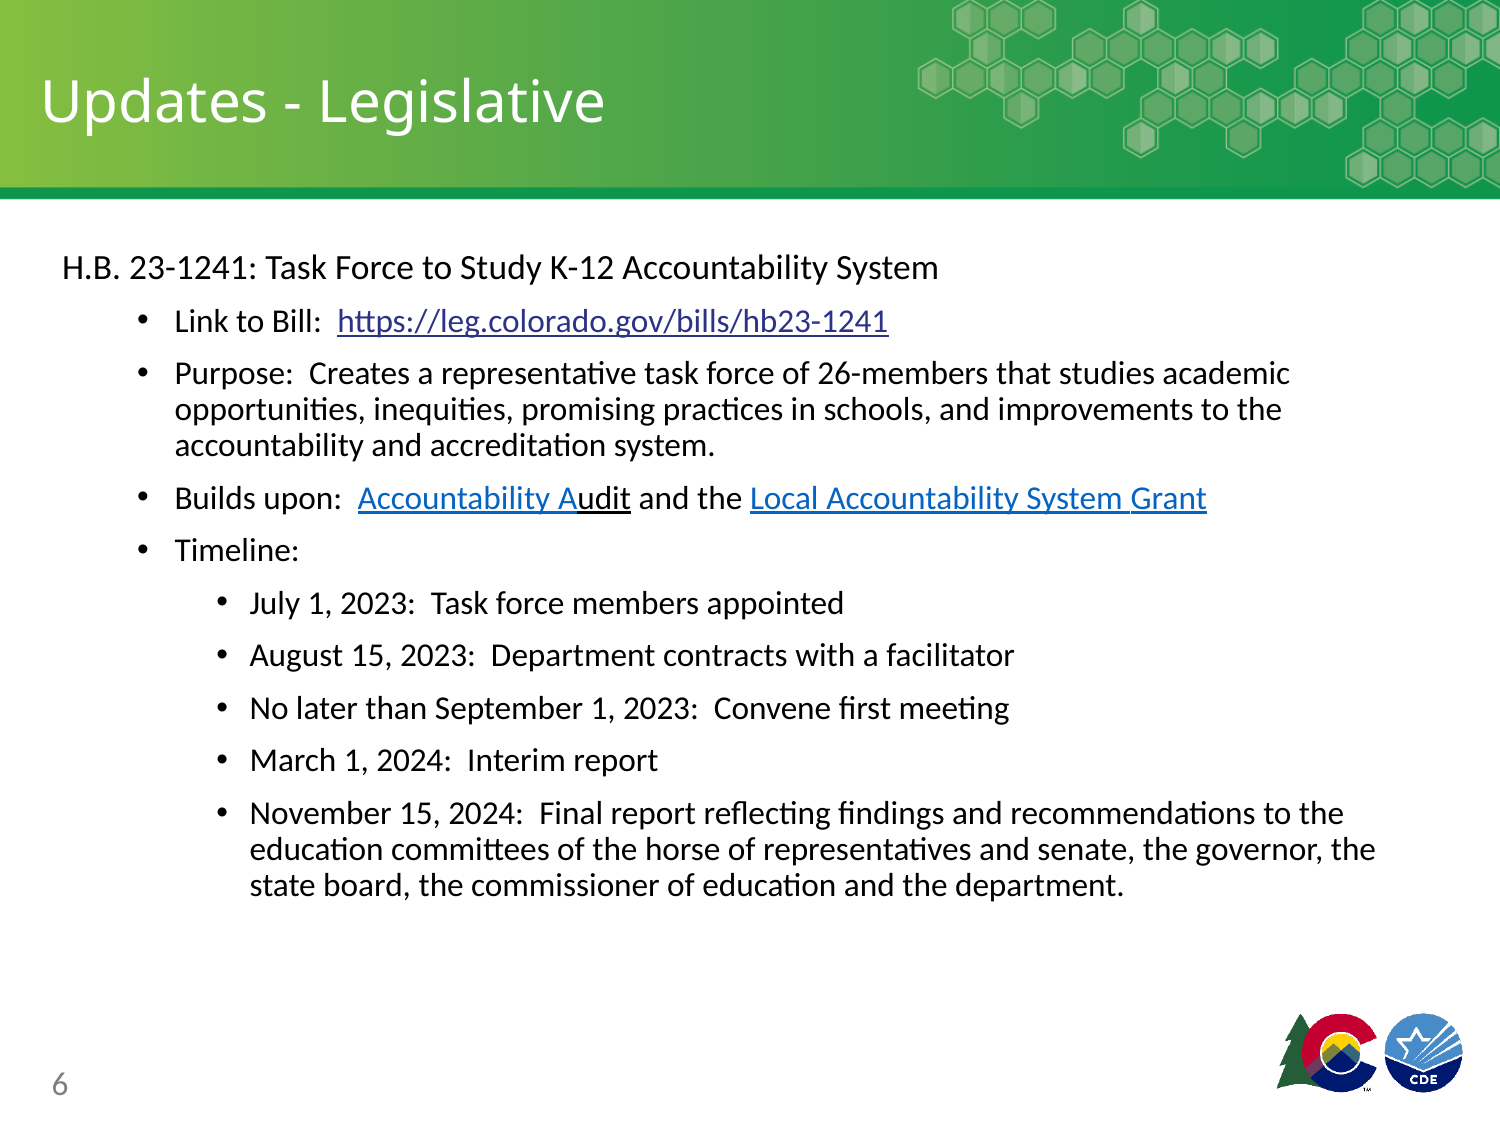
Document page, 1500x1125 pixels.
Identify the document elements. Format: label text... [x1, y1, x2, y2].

picture [1275, 1012, 1463, 1093]
slide_number 6 [36, 1054, 375, 1115]
list H.B. 23-1241: Task Force to Study K-12 Accountability System Link to Bill: https://leg.colorado.gov/bills/hb23-1241 Purpose: Creates a representative task force of 26-members that studies academic opportunities, inequities, promising practices in schools, and improvements to the accountability and accreditation system. Builds upon: Accountability Audit and the Local Accountability System Grant Timeline: July 1, 2023: Task force members appointed August 15, 2023: Department contracts with a facilitator No later than September 1, 2023: Convene first meeting March 1, 2024: Interim report November 15, 2024: Final report reflecting findings and recommendations to the education committees of the horse of representatives and senate, the governor, the state board, the commissioner of education and the department. [62, 234, 1405, 980]
title Updates - Legislative [40, 41, 1038, 166]
picture [0, 0, 1500, 200]
